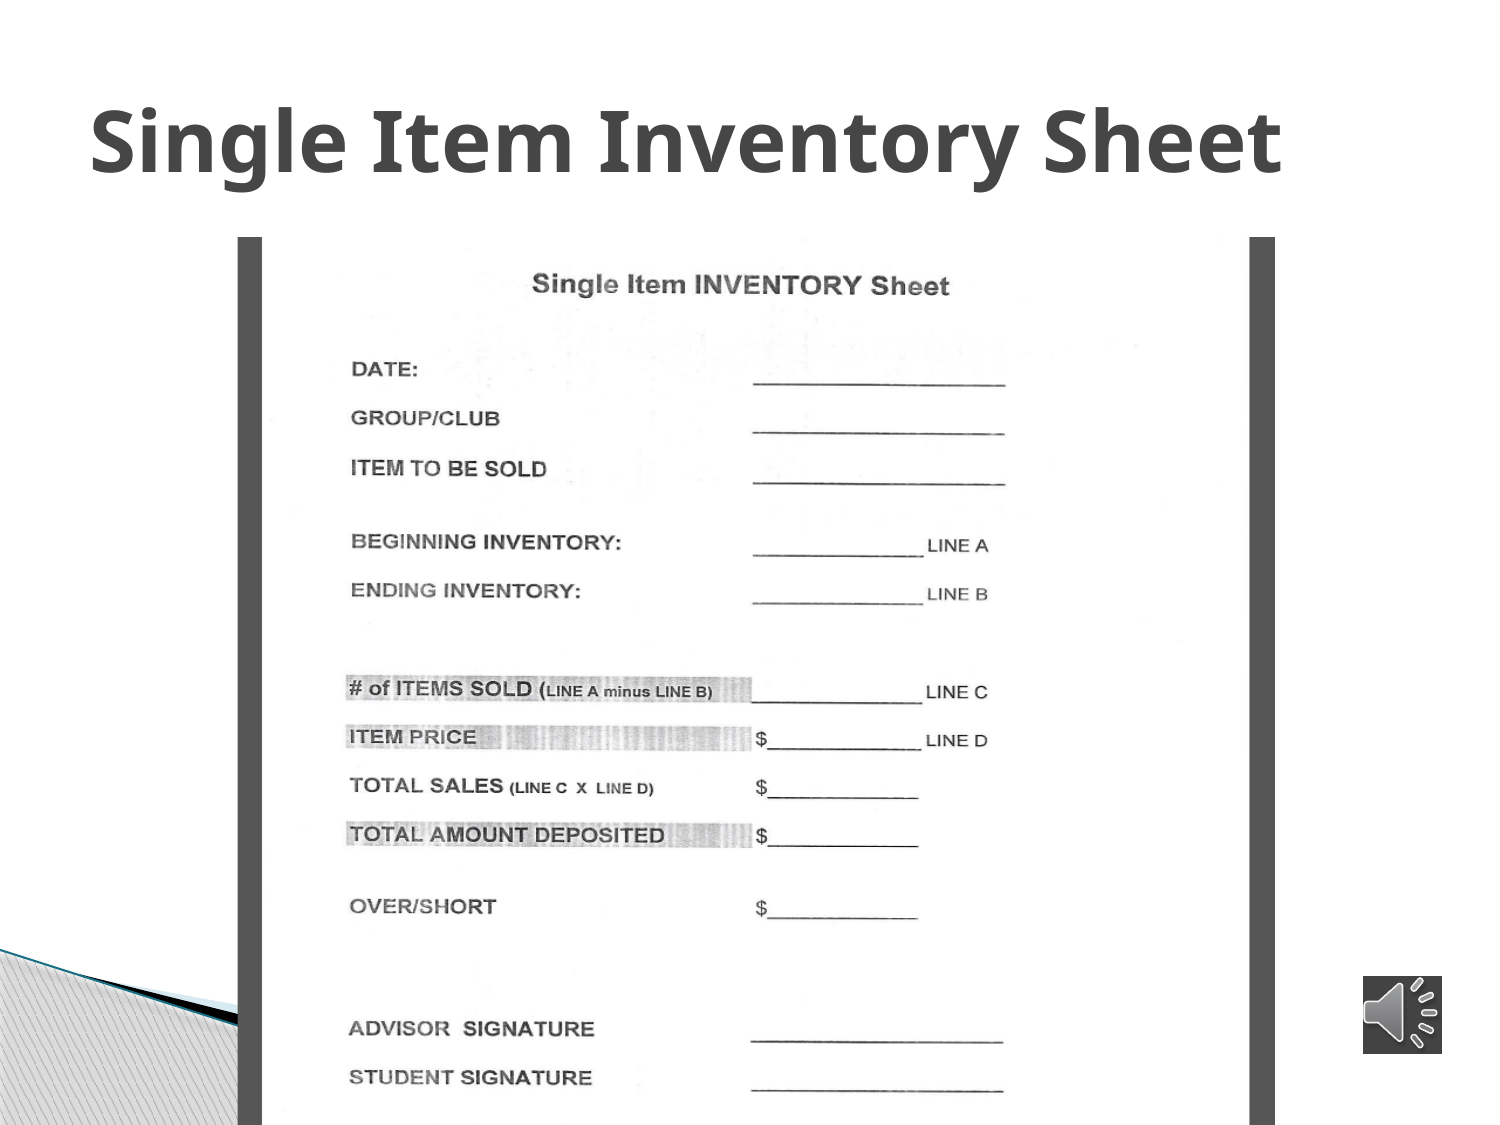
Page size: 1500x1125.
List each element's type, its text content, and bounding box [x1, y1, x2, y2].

picture [1362, 974, 1443, 1056]
title Single Item Inventory Sheet [75, 45, 1425, 233]
picture [237, 237, 1276, 1125]
